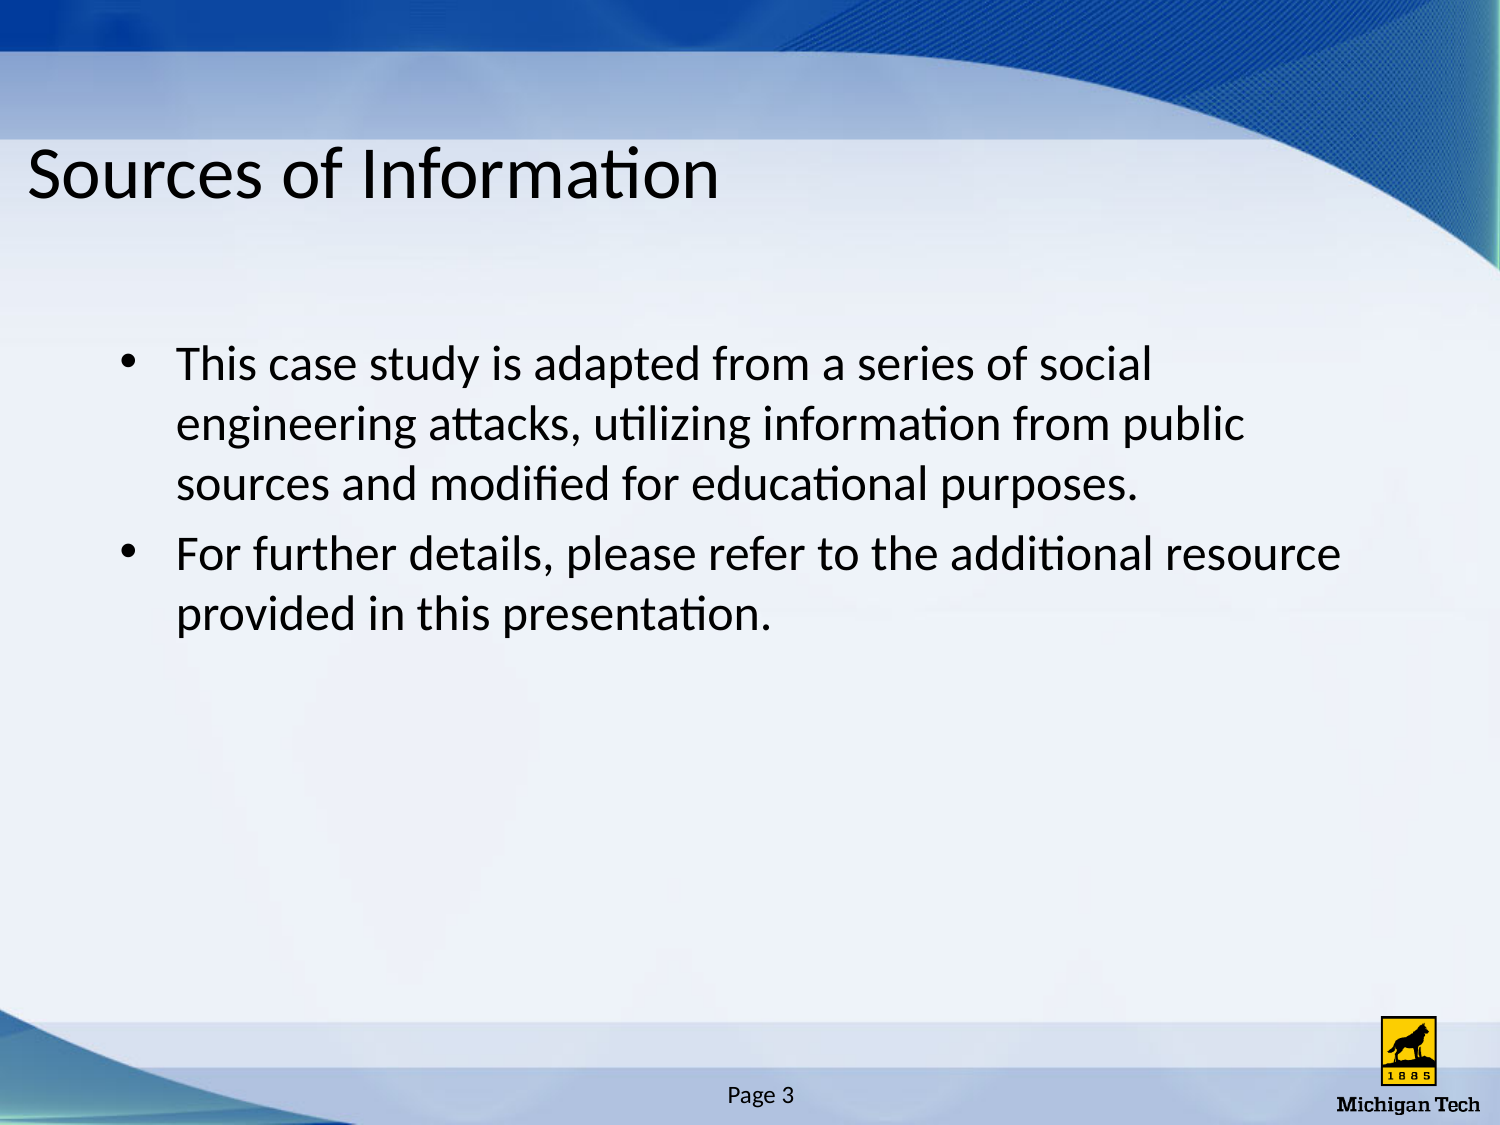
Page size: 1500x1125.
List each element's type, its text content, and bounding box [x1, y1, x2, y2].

title Sources of Information [12, 75, 1263, 263]
picture [0, 0, 1500, 1125]
text_box This case study is adapted from a series of social engineering attacks, utilizing information from public sources and modified for educational purposes. For further details, please refer to the additional resource provided in this presentation. [104, 323, 1369, 830]
